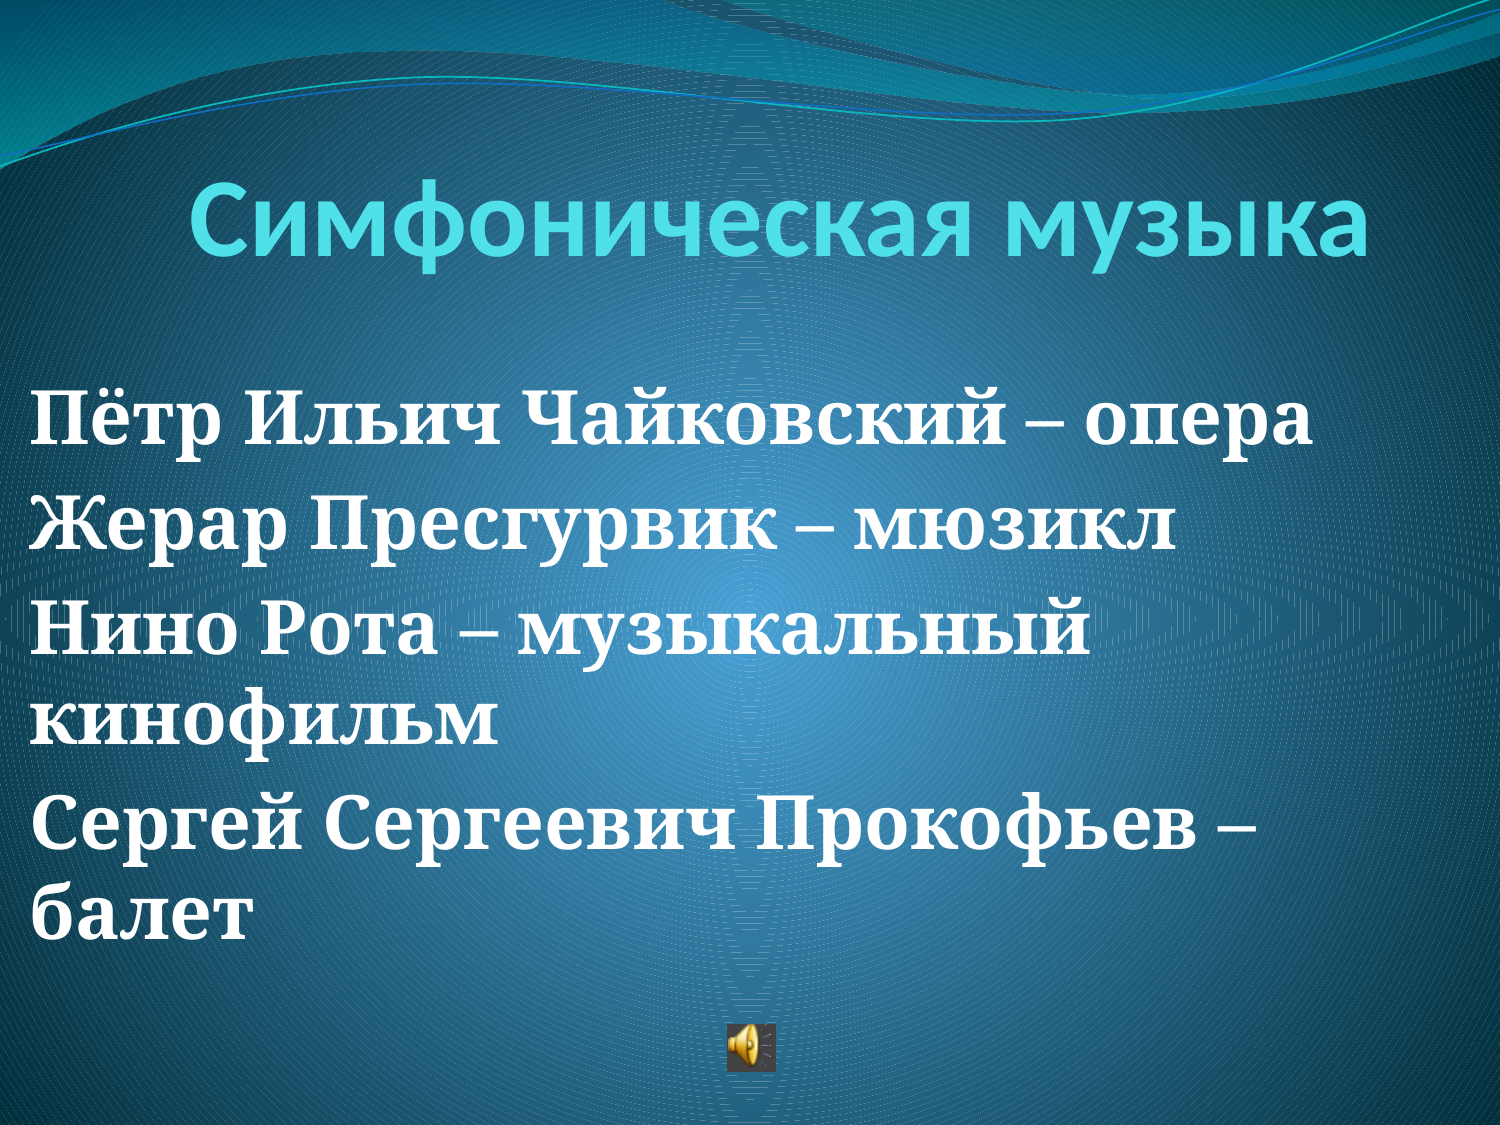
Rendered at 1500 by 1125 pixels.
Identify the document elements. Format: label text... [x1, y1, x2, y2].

picture [726, 1022, 777, 1074]
subtitle Пётр Ильич Чайковский – опера Жерар Пресгурвик – мюзикл Нино Рота – музыкальный кинофильм Сергей Сергеевич Прокофьев – балет [29, 361, 1471, 965]
title Симфоническая музыка [87, 125, 1376, 279]
